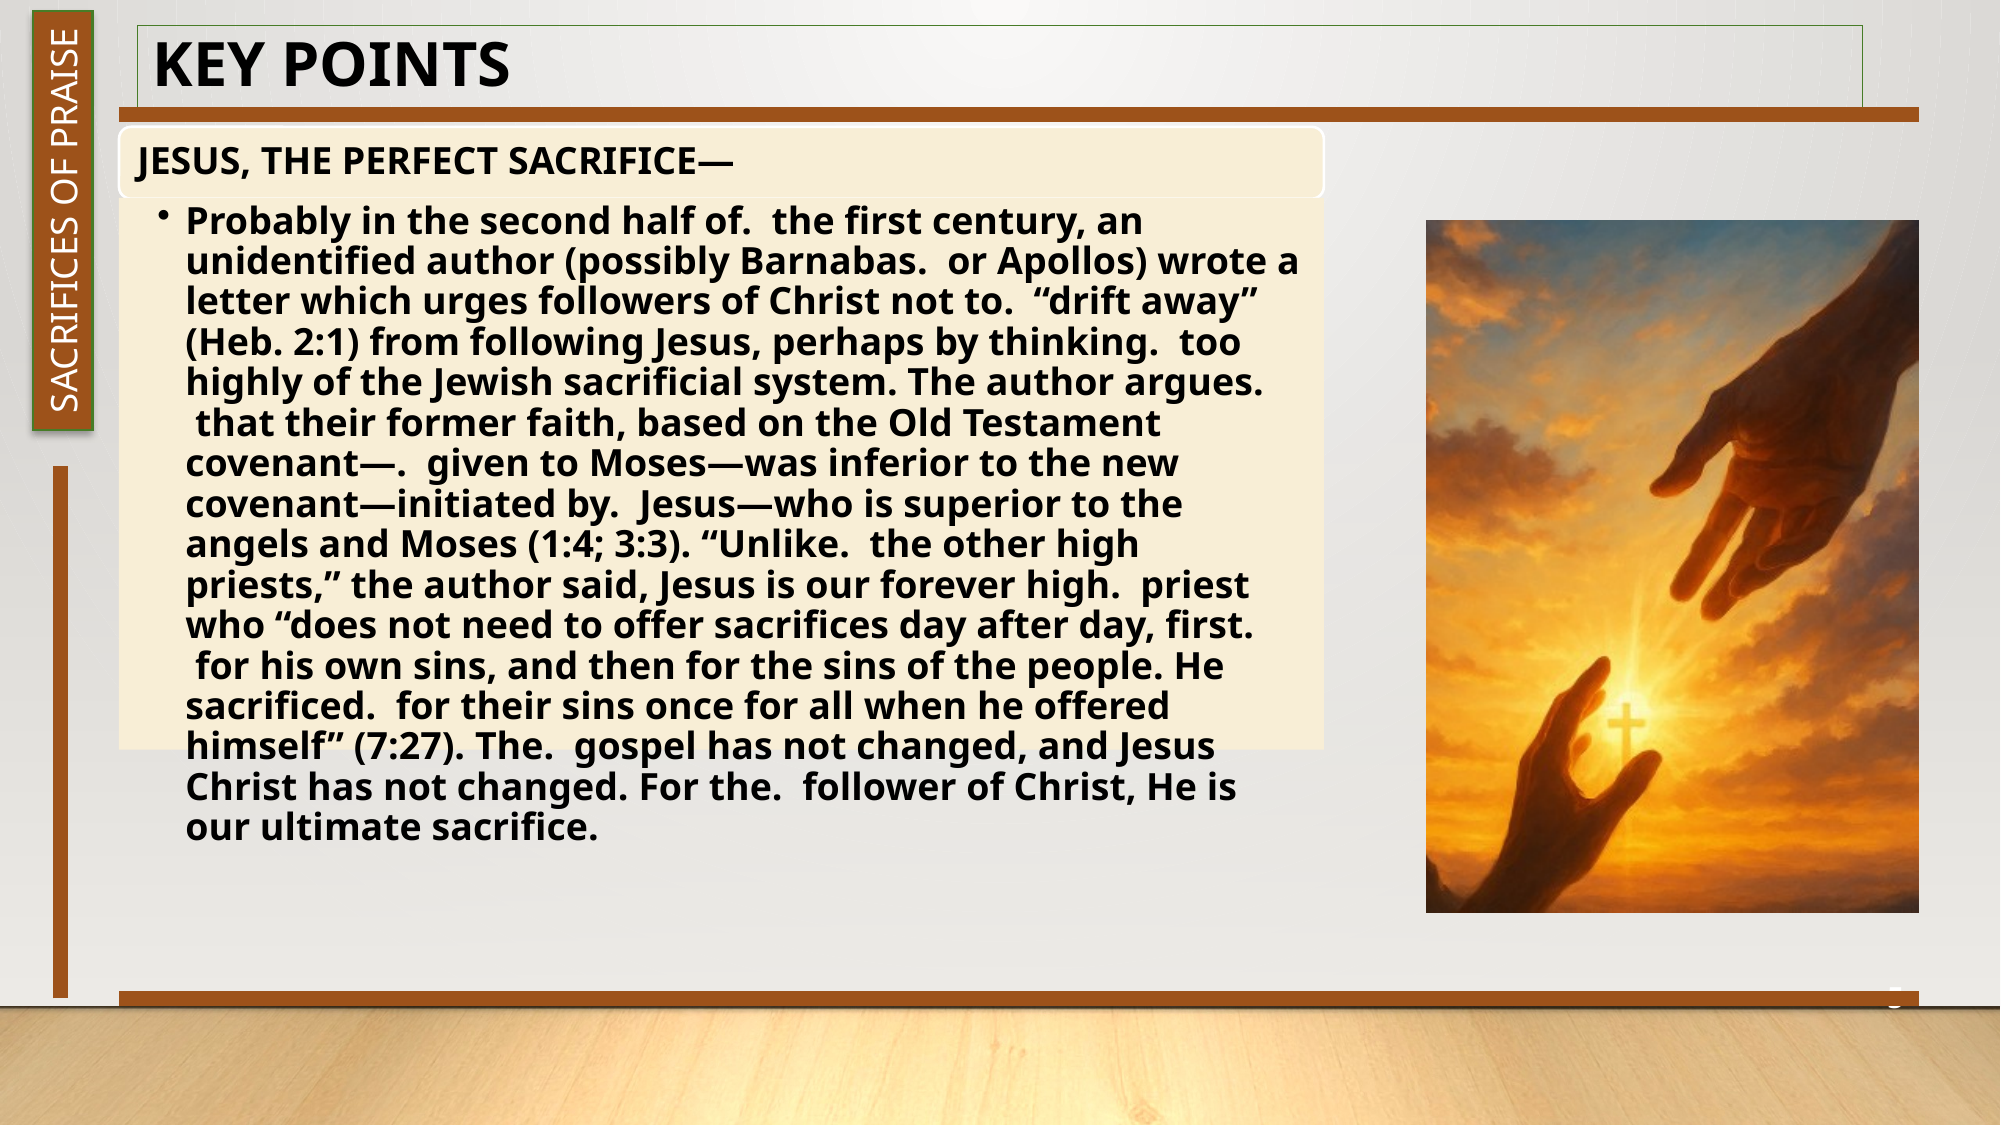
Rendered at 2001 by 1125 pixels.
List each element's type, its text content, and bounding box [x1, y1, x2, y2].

picture [1426, 220, 1920, 913]
slide_number 5 [1806, 1006, 1919, 1032]
picture [0, 1006, 2000, 1125]
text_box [32, 10, 1920, 999]
